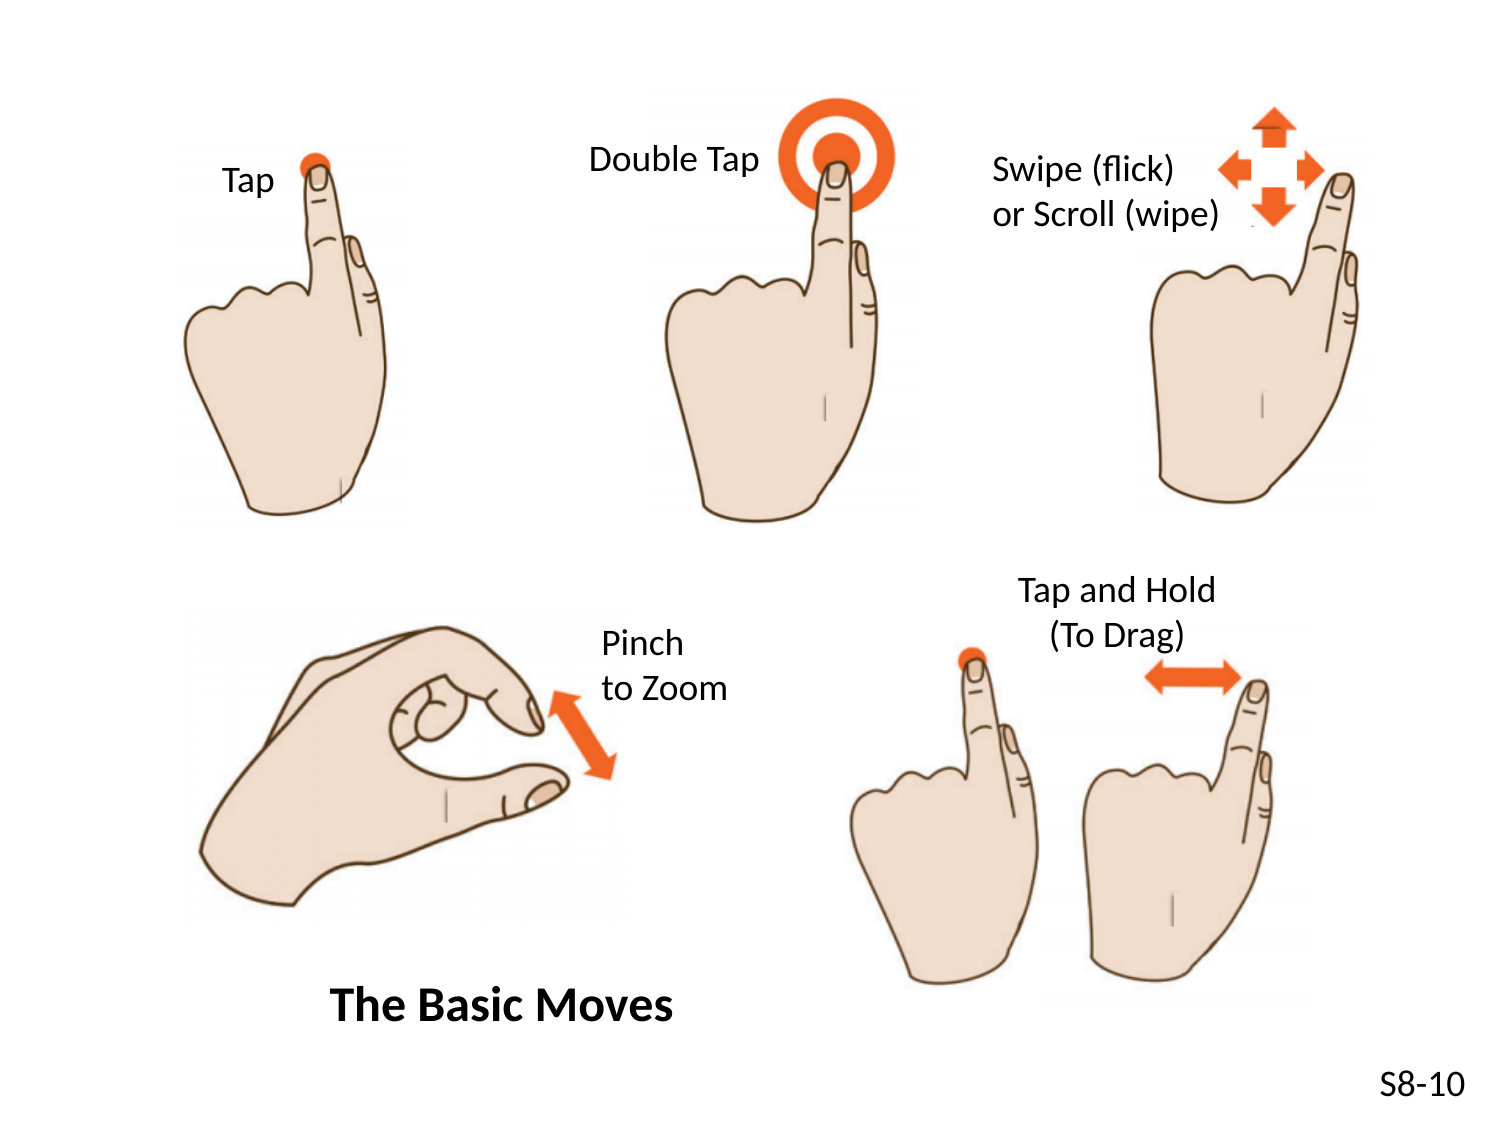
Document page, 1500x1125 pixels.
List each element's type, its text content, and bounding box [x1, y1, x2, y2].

picture [837, 621, 1312, 1007]
picture [647, 84, 920, 537]
text_box Pinch to Zoom [641, 610, 744, 716]
text_box Tap and Hold (To Drag) [1002, 557, 1232, 620]
text_box The Basic Moves [227, 967, 777, 1059]
picture [1133, 107, 1375, 513]
picture [174, 141, 412, 531]
picture [181, 610, 641, 925]
text_box Double Tap [574, 126, 642, 187]
text_box S8-10 [1364, 1051, 1481, 1112]
text_box Swipe (flick) or Scroll (wipe) [977, 136, 1236, 242]
